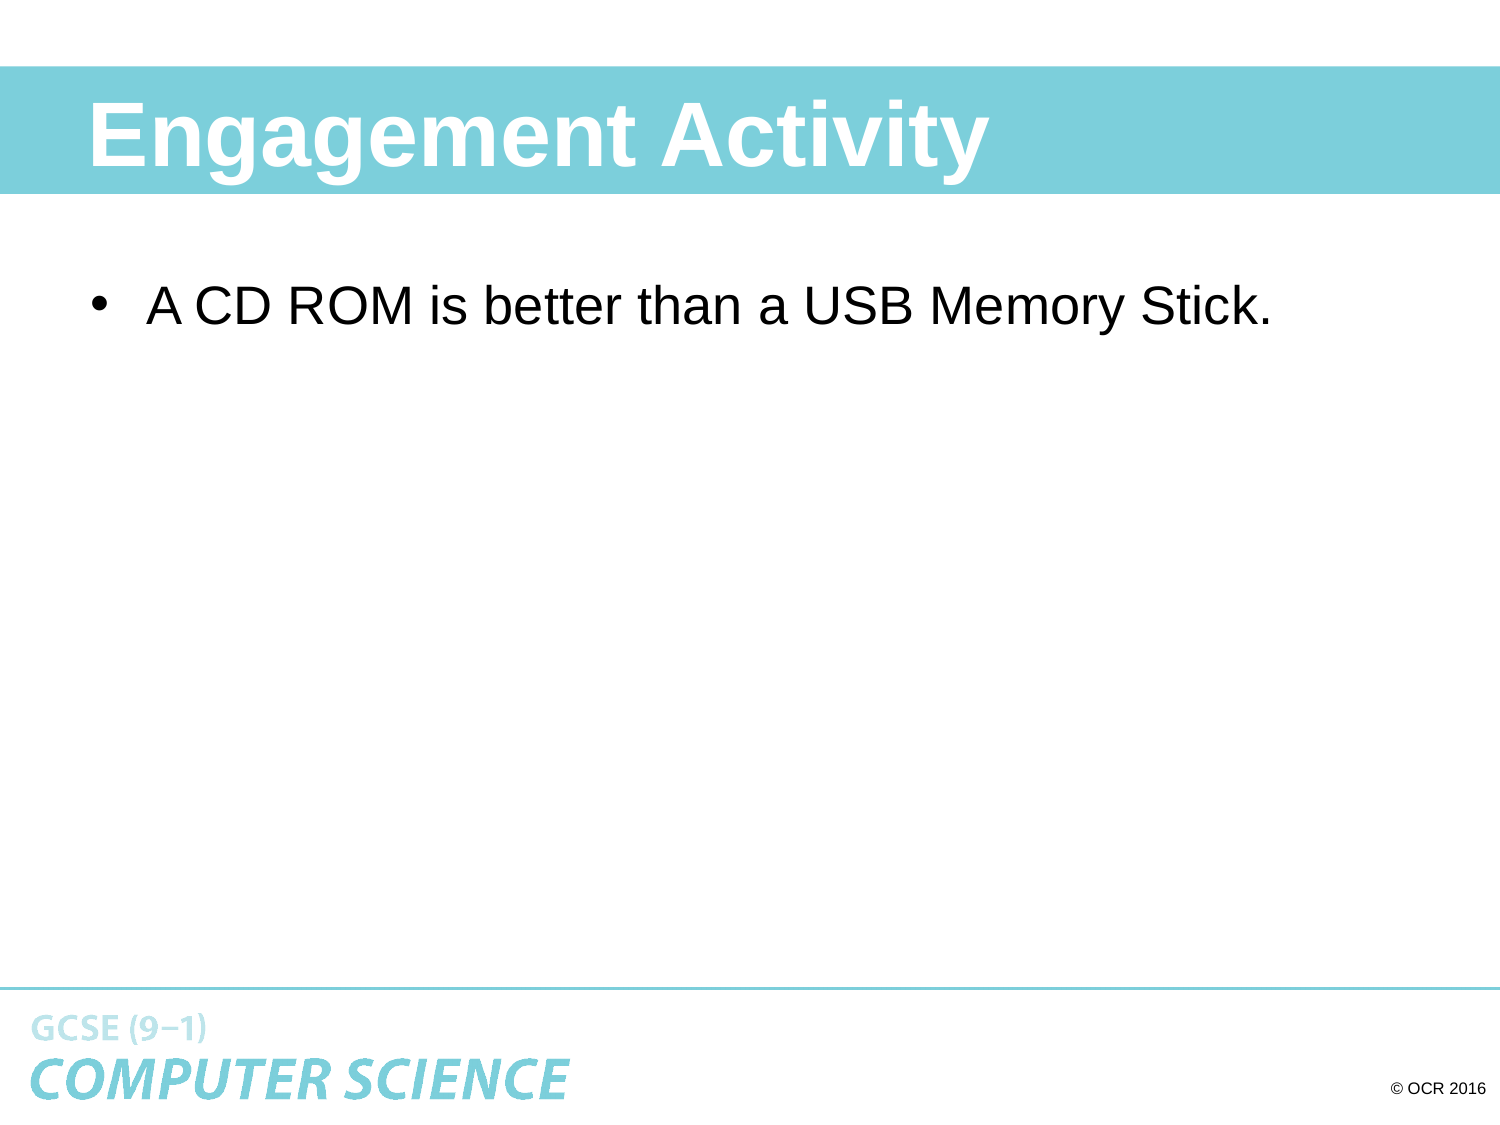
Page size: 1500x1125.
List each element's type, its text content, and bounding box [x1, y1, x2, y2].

picture [0, 987, 1500, 1124]
list A CD ROM is better than a USB Memory Stick. [75, 262, 1425, 965]
title Engagement Activity [0, 66, 1500, 194]
